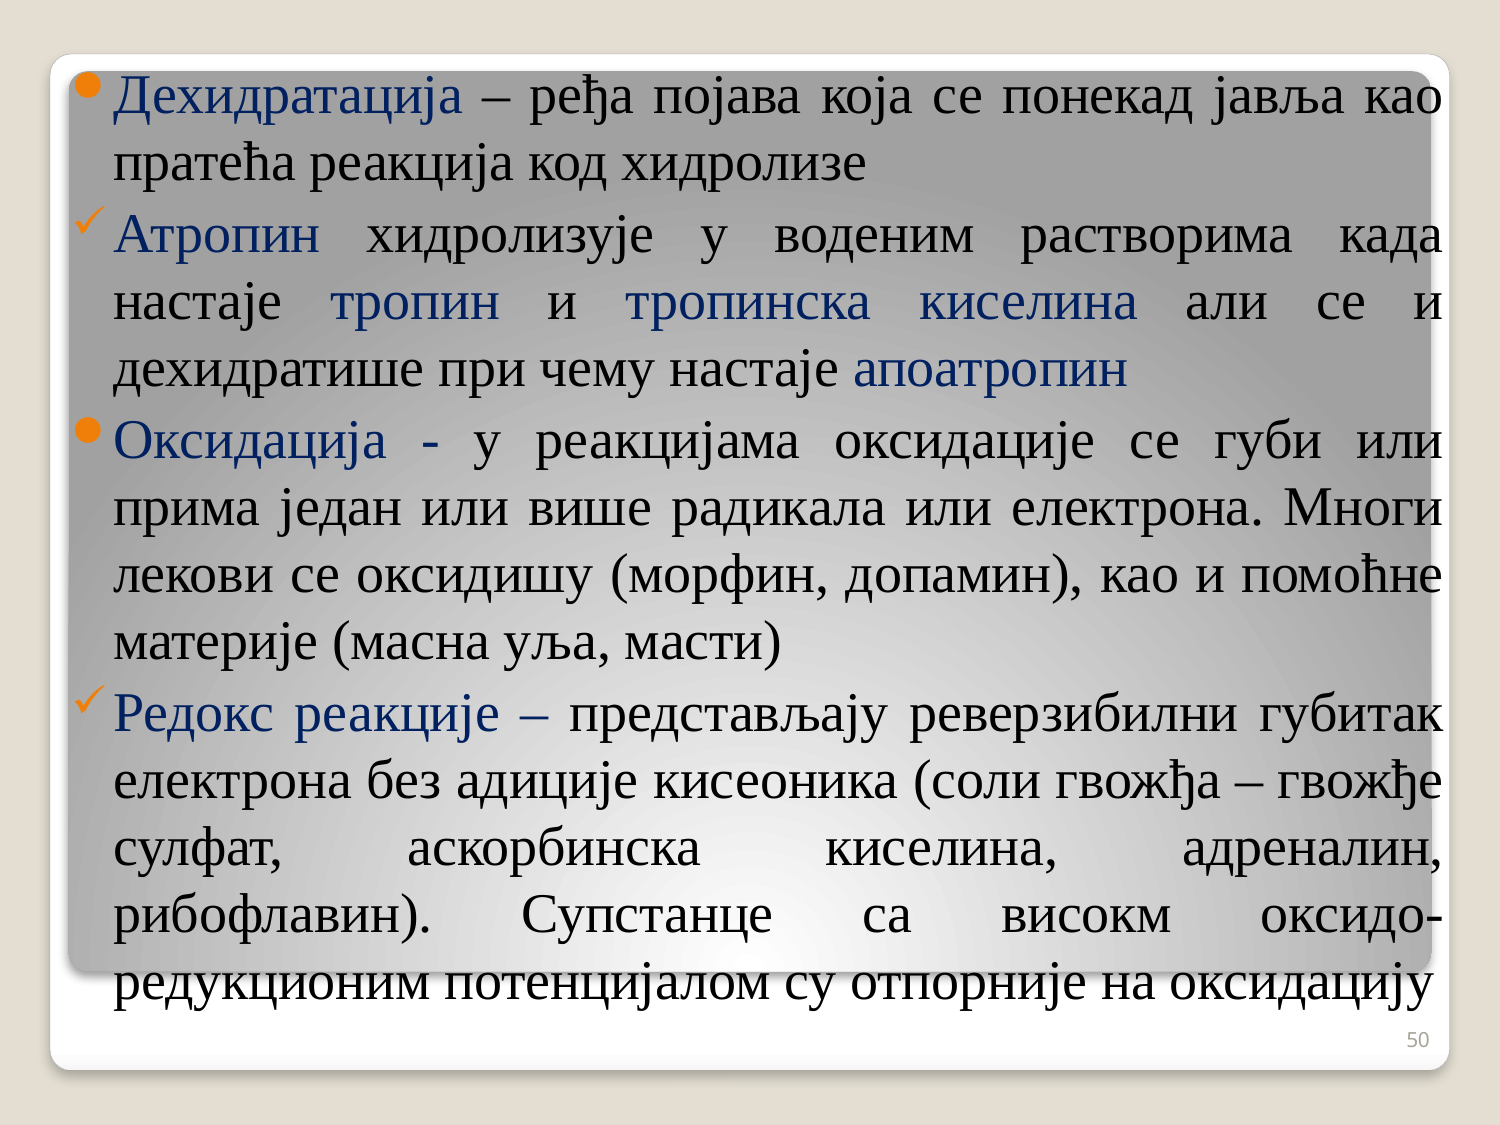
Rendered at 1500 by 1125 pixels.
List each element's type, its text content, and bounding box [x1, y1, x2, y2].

list Дехидратација – ређа појава која се понекад јавља као пратећа реакција код хидролизе Атропин хидролизује у воденим растворима када настаје тропин и тропинска киселина али се и дехидратише при чему настаје апоатропин Оксидација - у реакцијама оксидације се губи или прима један или више радикала или електрона. Многи лекови се оксидишу (морфин, допамин), као и помоћне материје (масна уља, масти) Редокс реакције – представљају реверзибилни губитак електрона без адиције кисеоника (соли гвожђа – гвожђе сулфат, аскорбинска киселина, адреналин, рибофлавин). Супстанце са високм оксидо-редукционим потенцијалом су отпорније на оксидацију [41, 42, 1459, 1071]
slide_number 50 [1369, 1002, 1445, 1063]
